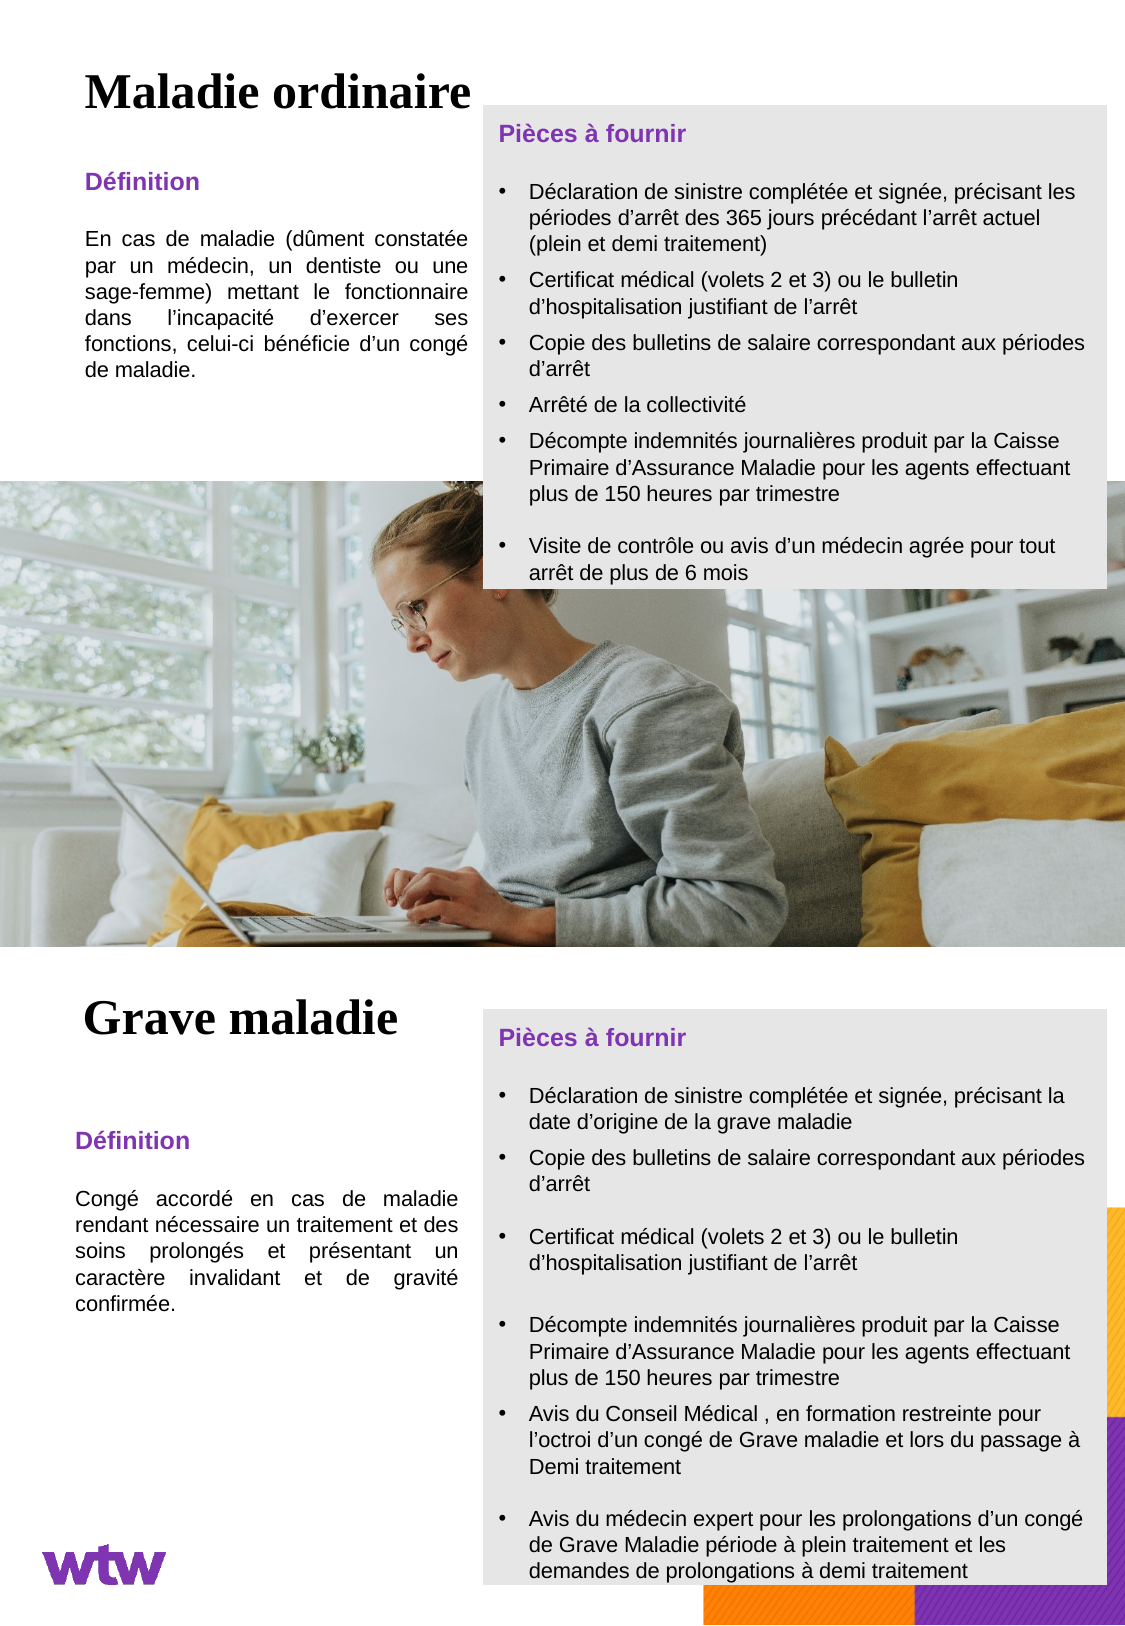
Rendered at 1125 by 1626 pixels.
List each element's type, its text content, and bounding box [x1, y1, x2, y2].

picture [703, 1207, 1125, 1625]
picture [42, 1544, 166, 1585]
text_box Définition En cas de maladie (dûment constatée par un médecin, un dentiste ou une sage-femme) mettant le fonctionnaire dans l’incapacité d’exercer ses fonctions, celui-ci bénéficie d’un congé de maladie. [70, 157, 483, 390]
text_box Pièces à fournir Déclaration de sinistre complétée et signée, précisant les périodes d’arrêt des 365 jours précédant l’arrêt actuel (plein et demi traitement) Certificat médical (volets 2 et 3) ou le bulletin d’hospitalisation justifiant de l’arrêt Copie des bulletins de salaire correspondant aux périodes d’arrêt Arrêté de la collectivité Décompte indemnités journalières produit par la Caisse Primaire d’Assurance Maladie pour les agents effectuant plus de 150 heures par trimestre Visite de contrôle ou avis d’un médecin agrée pour tout arrêt de plus de 6 mois [483, 105, 1107, 481]
text_box Définition Congé accordé en cas de maladie rendant nécessaire un traitement et des soins prolongés et présentant un caractère invalidant et de gravité confirmée. [60, 1117, 474, 1324]
picture [0, 481, 1125, 947]
text_box Maladie ordinaire [70, 0, 878, 157]
text_box Grave maladie [68, 968, 1045, 1061]
text_box Pièces à fournir Déclaration de sinistre complétée et signée, précisant la date d’origine de la grave maladie Copie des bulletins de salaire correspondant aux périodes d’arrêt Certificat médical (volets 2 et 3) ou le bulletin d’hospitalisation justifiant de l’arrêt Décompte indemnités journalières produit par la Caisse Primaire d’Assurance Maladie pour les agents effectuant plus de 150 heures par trimestre Avis du Conseil Médical , en formation restreinte pour l’octroi d’un congé de Grave maladie et lors du passage à Demi traitement Avis du médecin expert pour les prolongations d’un congé de Grave Maladie période à plein traitement et les demandes de prolongations à demi traitement [483, 1009, 1107, 1585]
